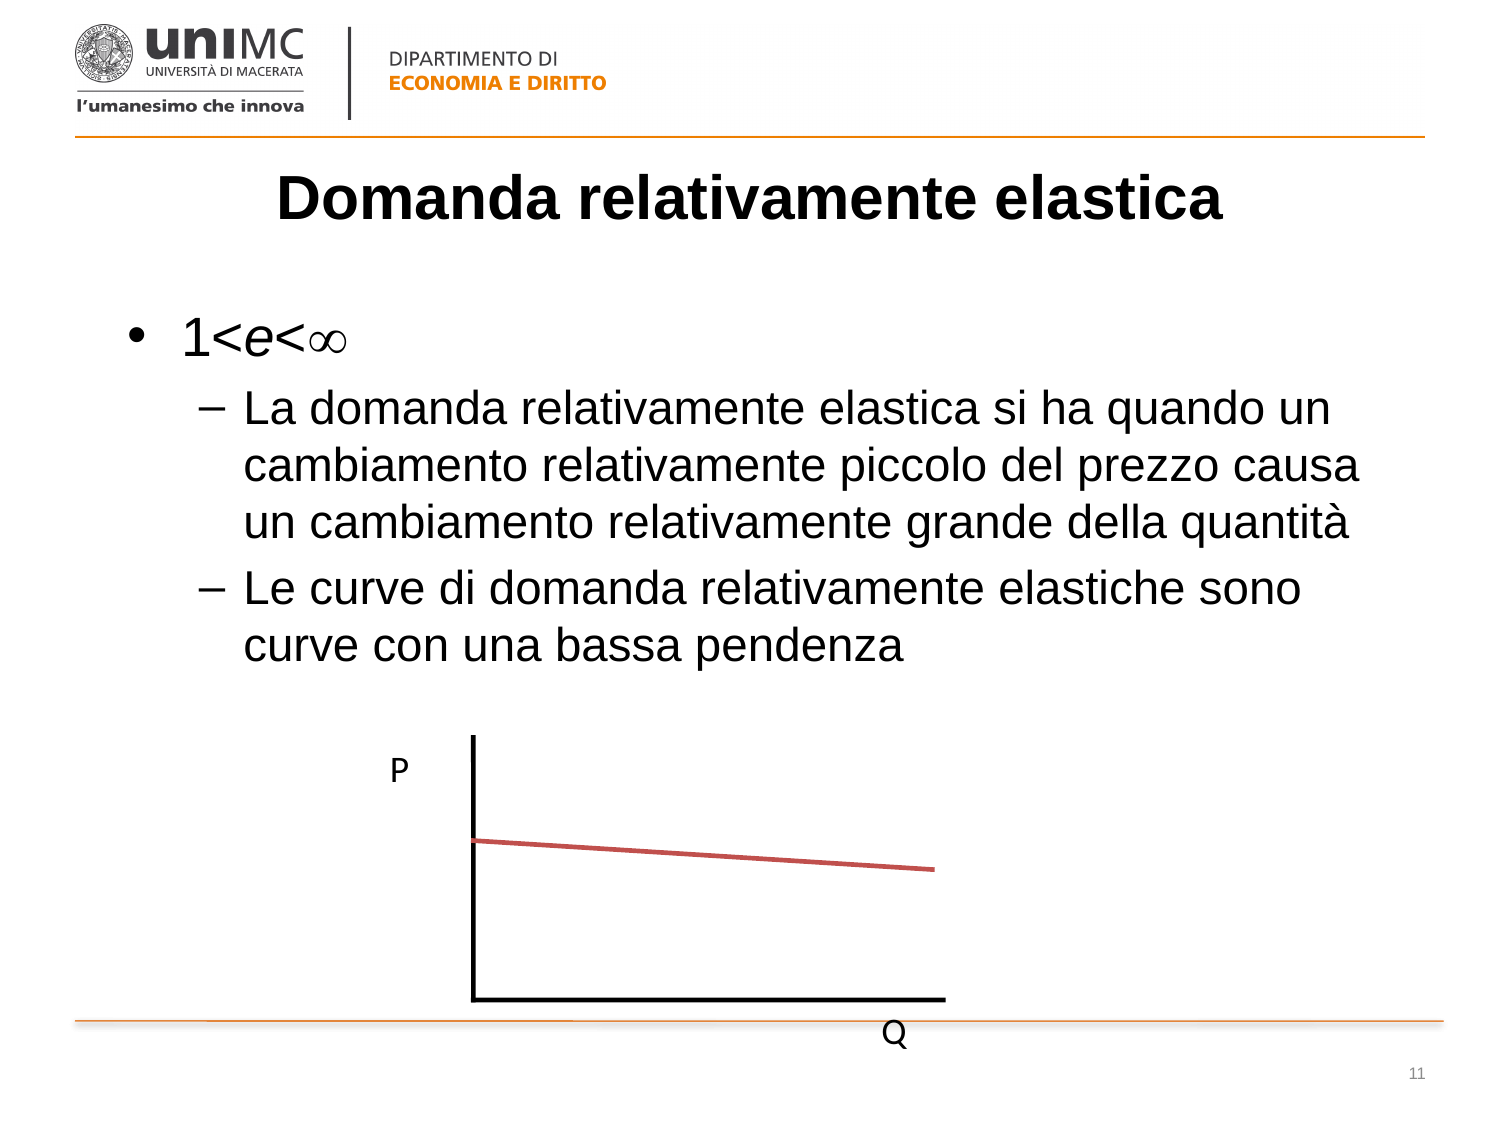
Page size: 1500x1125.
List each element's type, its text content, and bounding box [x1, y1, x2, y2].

title Domanda relativamente elastica [75, 149, 1425, 241]
list 1<e< La domanda relativamente elastica si ha quando un cambiamento relativamente piccolo del prezzo causa un cambiamento relativamente grande della quantità Le curve di domanda relativamente elastiche sono curve con una bassa pendenza [112, 293, 1388, 738]
slide_number 11 [1091, 1042, 1442, 1103]
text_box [374, 737, 984, 1076]
picture [75, 24, 1425, 138]
